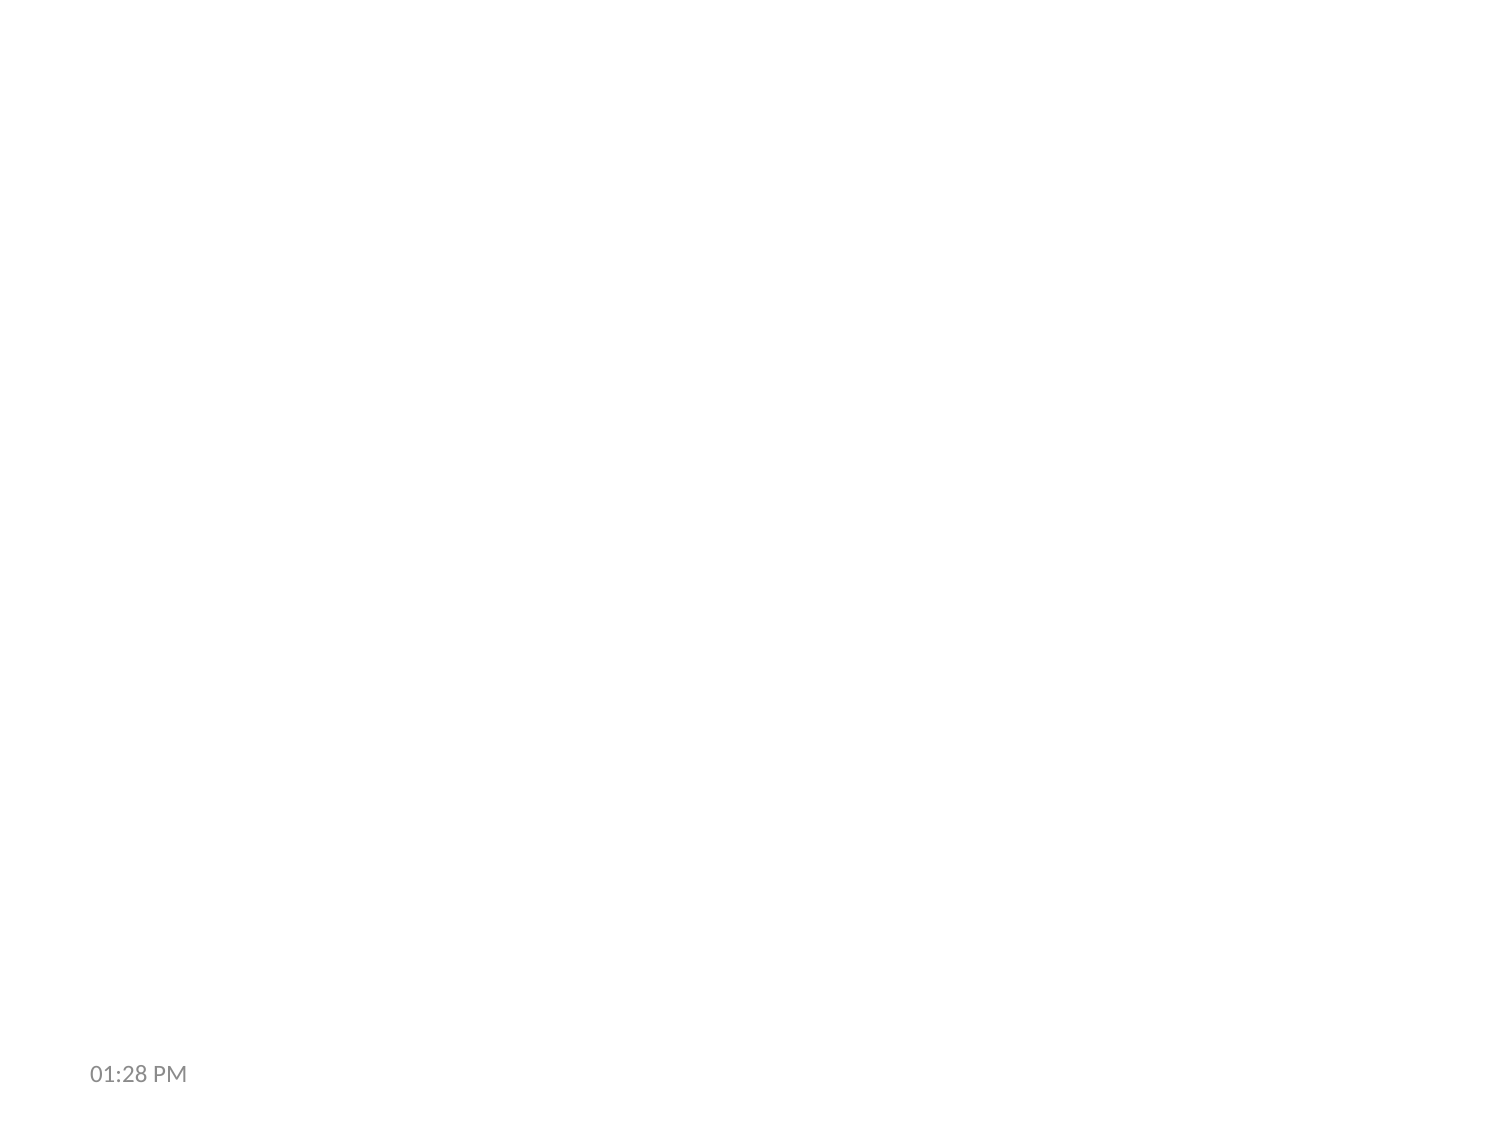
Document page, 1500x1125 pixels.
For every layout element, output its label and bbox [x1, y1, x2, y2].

slide_number [75, 1042, 425, 1103]
